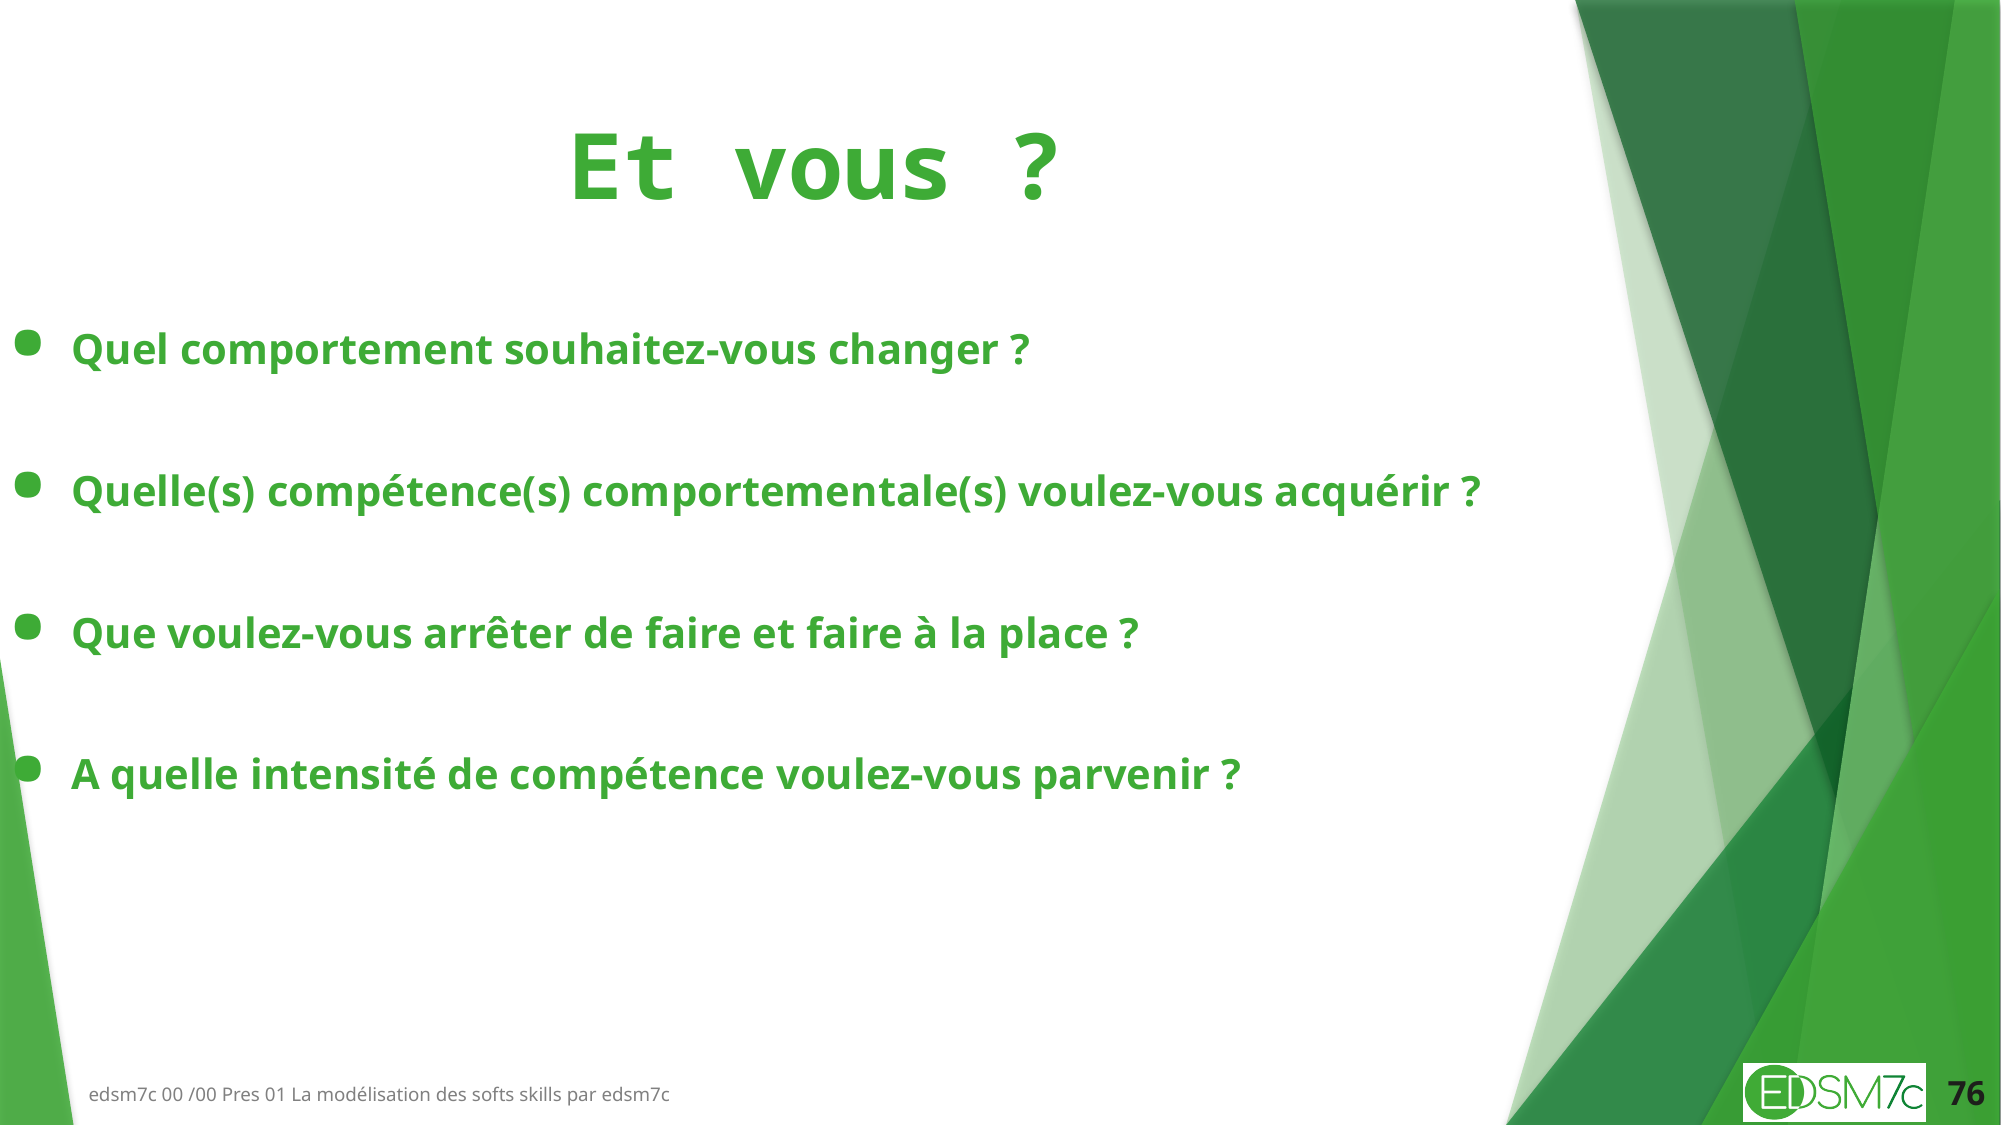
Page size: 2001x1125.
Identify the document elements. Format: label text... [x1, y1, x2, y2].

title Et vous ? [111, 99, 1522, 244]
slide_number 76 [1928, 1065, 2000, 1125]
picture [1742, 1061, 1927, 1123]
list Quel comportement souhaitez-vous changer ? Quelle(s) compétence(s) comportementale(s) voulez-vous acquérir ? Que voulez-vous arrêter de faire et faire à la place ? A quelle intensité de compétence voulez-vous parvenir ? [0, 244, 1788, 998]
footer edsm7c 00 /00 Pres 01 La modélisation des softs skills par edsm7c [73, 1065, 1107, 1125]
